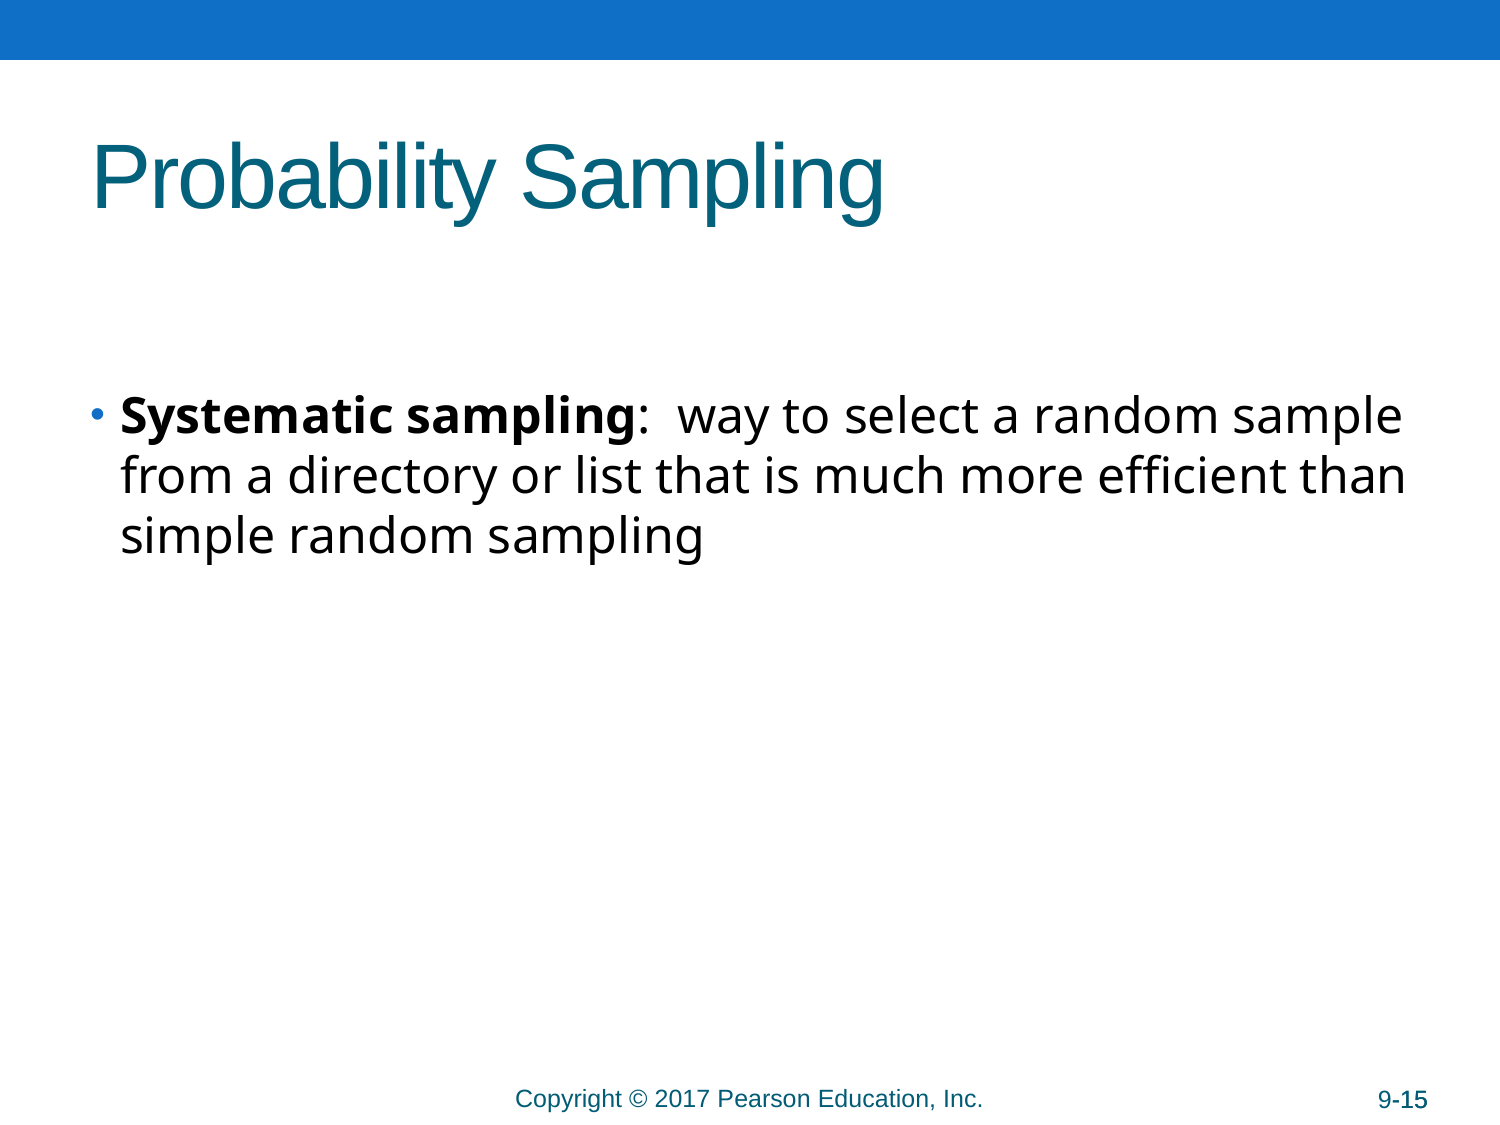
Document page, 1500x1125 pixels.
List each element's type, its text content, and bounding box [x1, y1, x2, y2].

list Systematic sampling: way to select a random sample from a directory or list that is much more efficient than simple random sampling [75, 376, 1425, 1125]
title Probability Sampling [75, 90, 1425, 253]
